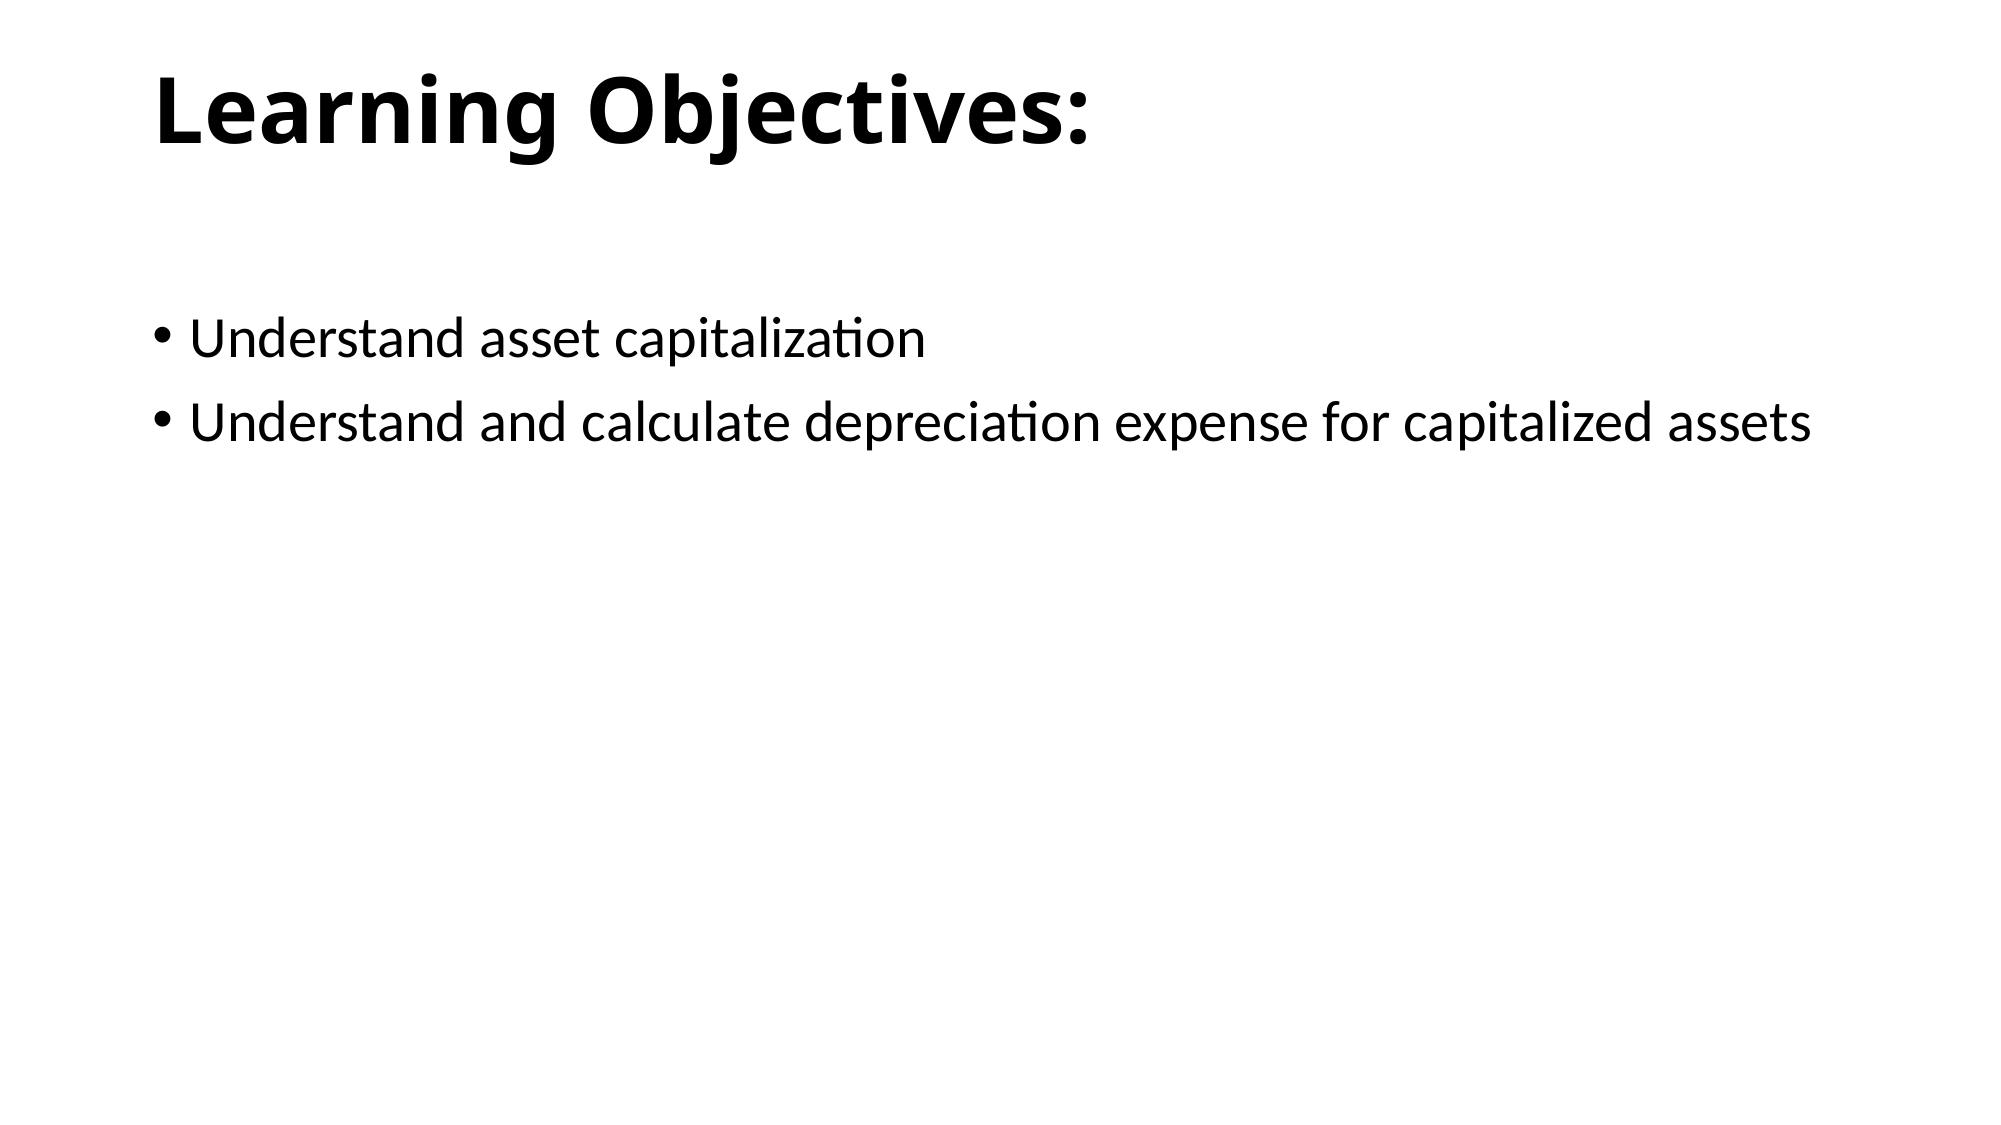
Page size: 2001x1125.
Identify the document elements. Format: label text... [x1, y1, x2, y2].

title Learning Objectives: [137, 59, 1863, 278]
list Understand asset capitalization Understand and calculate depreciation expense for capitalized assets [137, 299, 1863, 1014]
